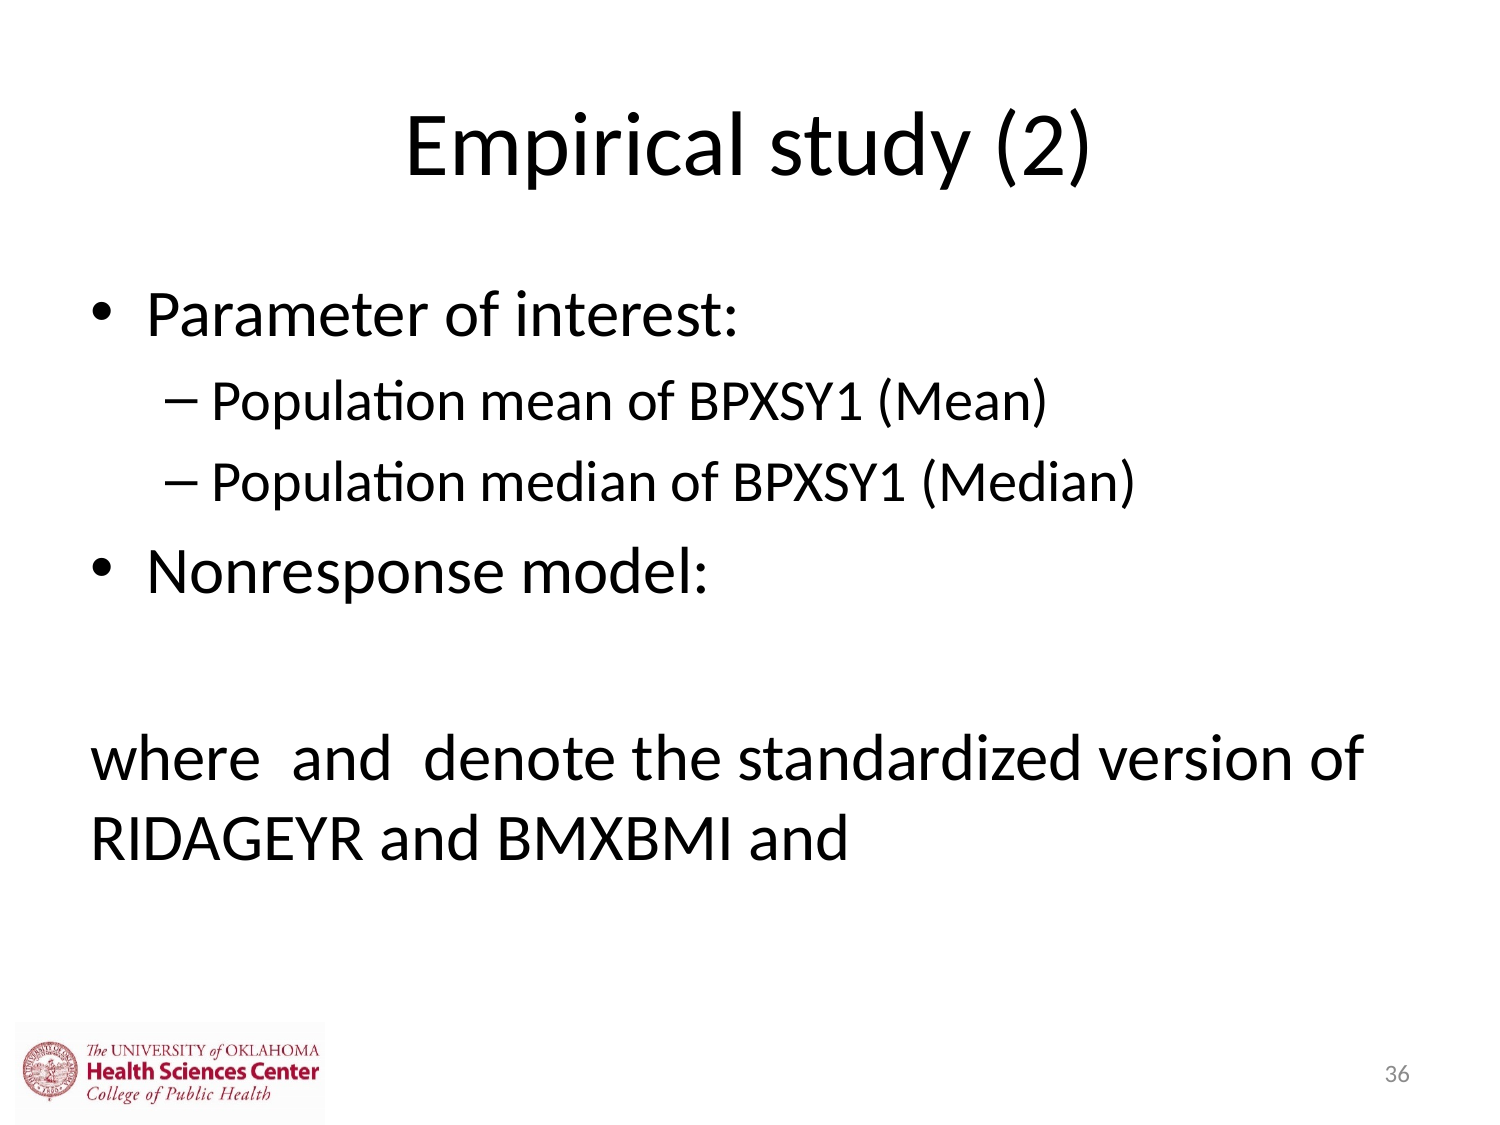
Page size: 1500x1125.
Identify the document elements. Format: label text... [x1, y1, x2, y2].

slide_number 36 [1074, 1042, 1425, 1103]
picture [15, 1022, 325, 1125]
title Empirical study (2) [75, 45, 1425, 233]
